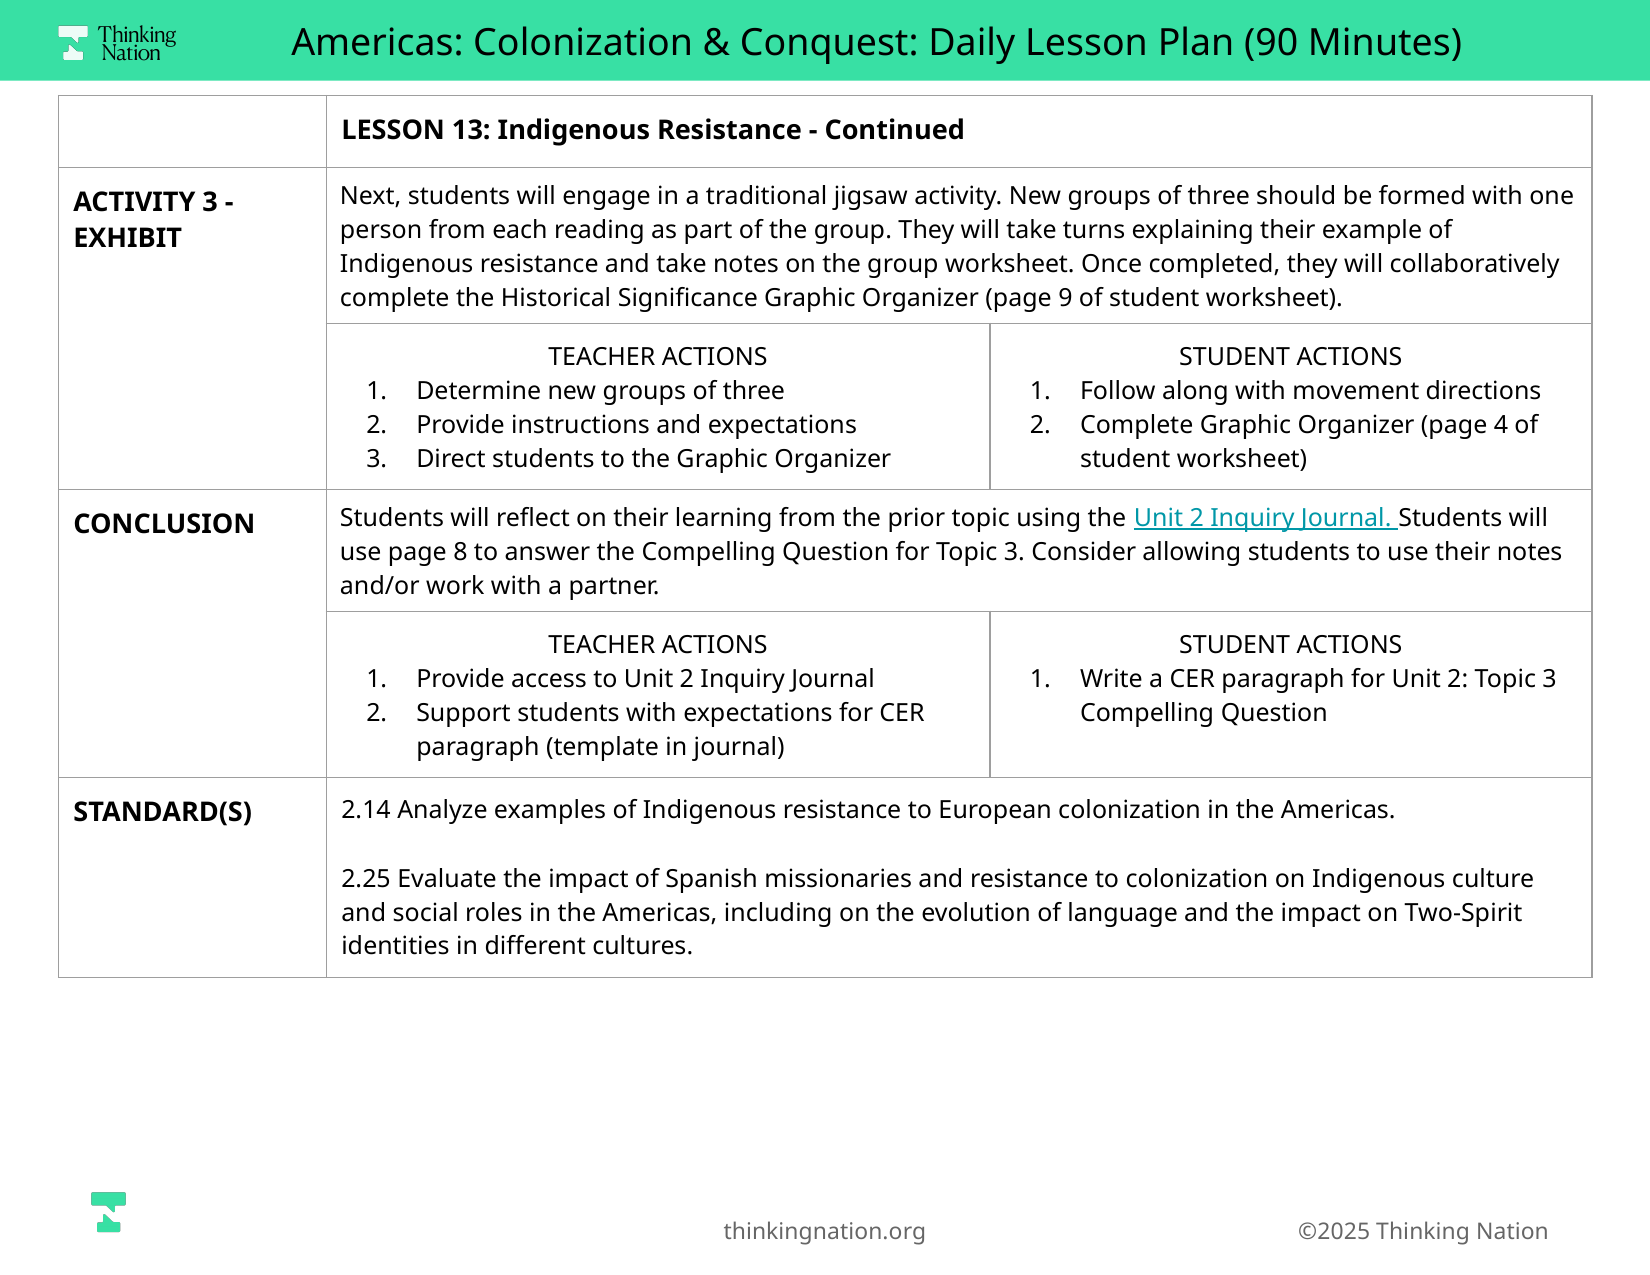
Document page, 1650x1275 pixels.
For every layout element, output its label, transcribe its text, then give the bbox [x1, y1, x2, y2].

table_header [59, 96, 326, 167]
table_cell Students will reflect on their learning from the prior topic using the Unit 2 Inquiry Journal. Students will use page 8 to answer the Compelling Question for Topic 3. Consider allowing students to use their notes and/or work with a partner. [327, 490, 1591, 611]
table_cell STANDARD(S) [59, 778, 326, 977]
text_box Americas: Colonization & Conquest: Daily Lesson Plan (90 Minutes) [0, 0, 1650, 81]
table_cell TEACHER ACTIONS Provide access to Unit 2 Inquiry Journal Support students with expectations for CER paragraph (template in journal) [327, 612, 989, 777]
table_cell Next, students will engage in a traditional jigsaw activity. New groups of three should be formed with one person from each reading as part of the group. They will take turns explaining their example of Indigenous resistance and take notes on the group worksheet. Once completed, they will collaboratively complete the Historical Significance Graphic Organizer (page 9 of student worksheet). [327, 168, 1591, 323]
table_cell STUDENT ACTIONS Write a CER paragraph for Unit 2: Topic 3 Compelling Question [991, 612, 1591, 777]
table_cell ACTIVITY 3 - EXHIBIT [59, 168, 326, 489]
table_cell 2.14 Analyze examples of Indigenous resistance to European colonization in the Americas. 2.25 Evaluate the impact of Spanish missionaries and resistance to colonization on Indigenous culture and social roles in the Americas, including on the evolution of language and the impact on Two-Spirit identities in different cultures. [327, 778, 1591, 977]
text_box thinkingnation.org [629, 1200, 1021, 1240]
text_box ©2025 Thinking Nation [1174, 1200, 1566, 1240]
table_header LESSON 13: Indigenous Resistance - Continued [327, 96, 1591, 167]
table_cell CONCLUSION [59, 490, 326, 777]
table_cell TEACHER ACTIONS Determine new groups of three Provide instructions and expectations Direct students to the Graphic Organizer [327, 324, 989, 489]
table_cell STUDENT ACTIONS Follow along with movement directions Complete Graphic Organizer (page 4 of student worksheet) [991, 324, 1591, 489]
picture [80, 1184, 136, 1240]
picture [45, 14, 180, 85]
